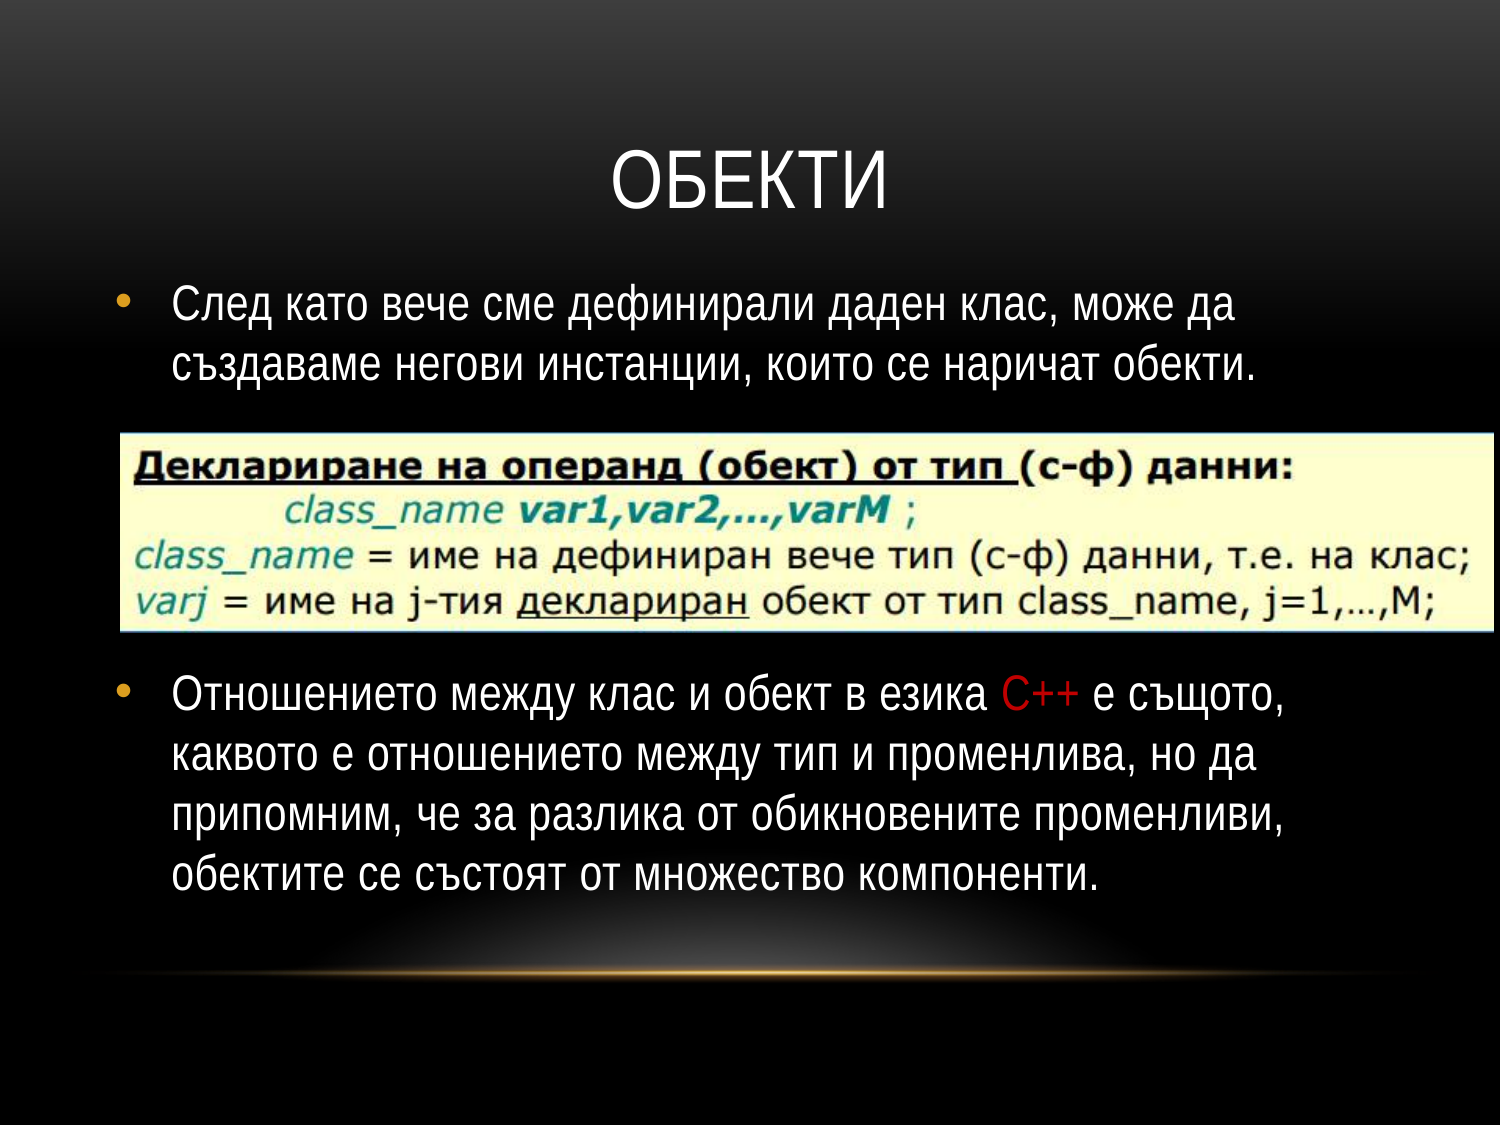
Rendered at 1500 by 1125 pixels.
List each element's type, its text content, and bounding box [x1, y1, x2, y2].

list След като вече сме дефинирали даден клас, може да създаваме негови инстанции, които се наричат обекти. Отношението между клас и обект в езика С++ е същото, каквото е отношението между тип и променлива, но да припомним, че за разлика от обикновените променливи, обектите се състоят от множество компоненти. [99, 262, 1400, 938]
picture [0, 0, 1500, 1125]
title обекти [99, 45, 1400, 233]
